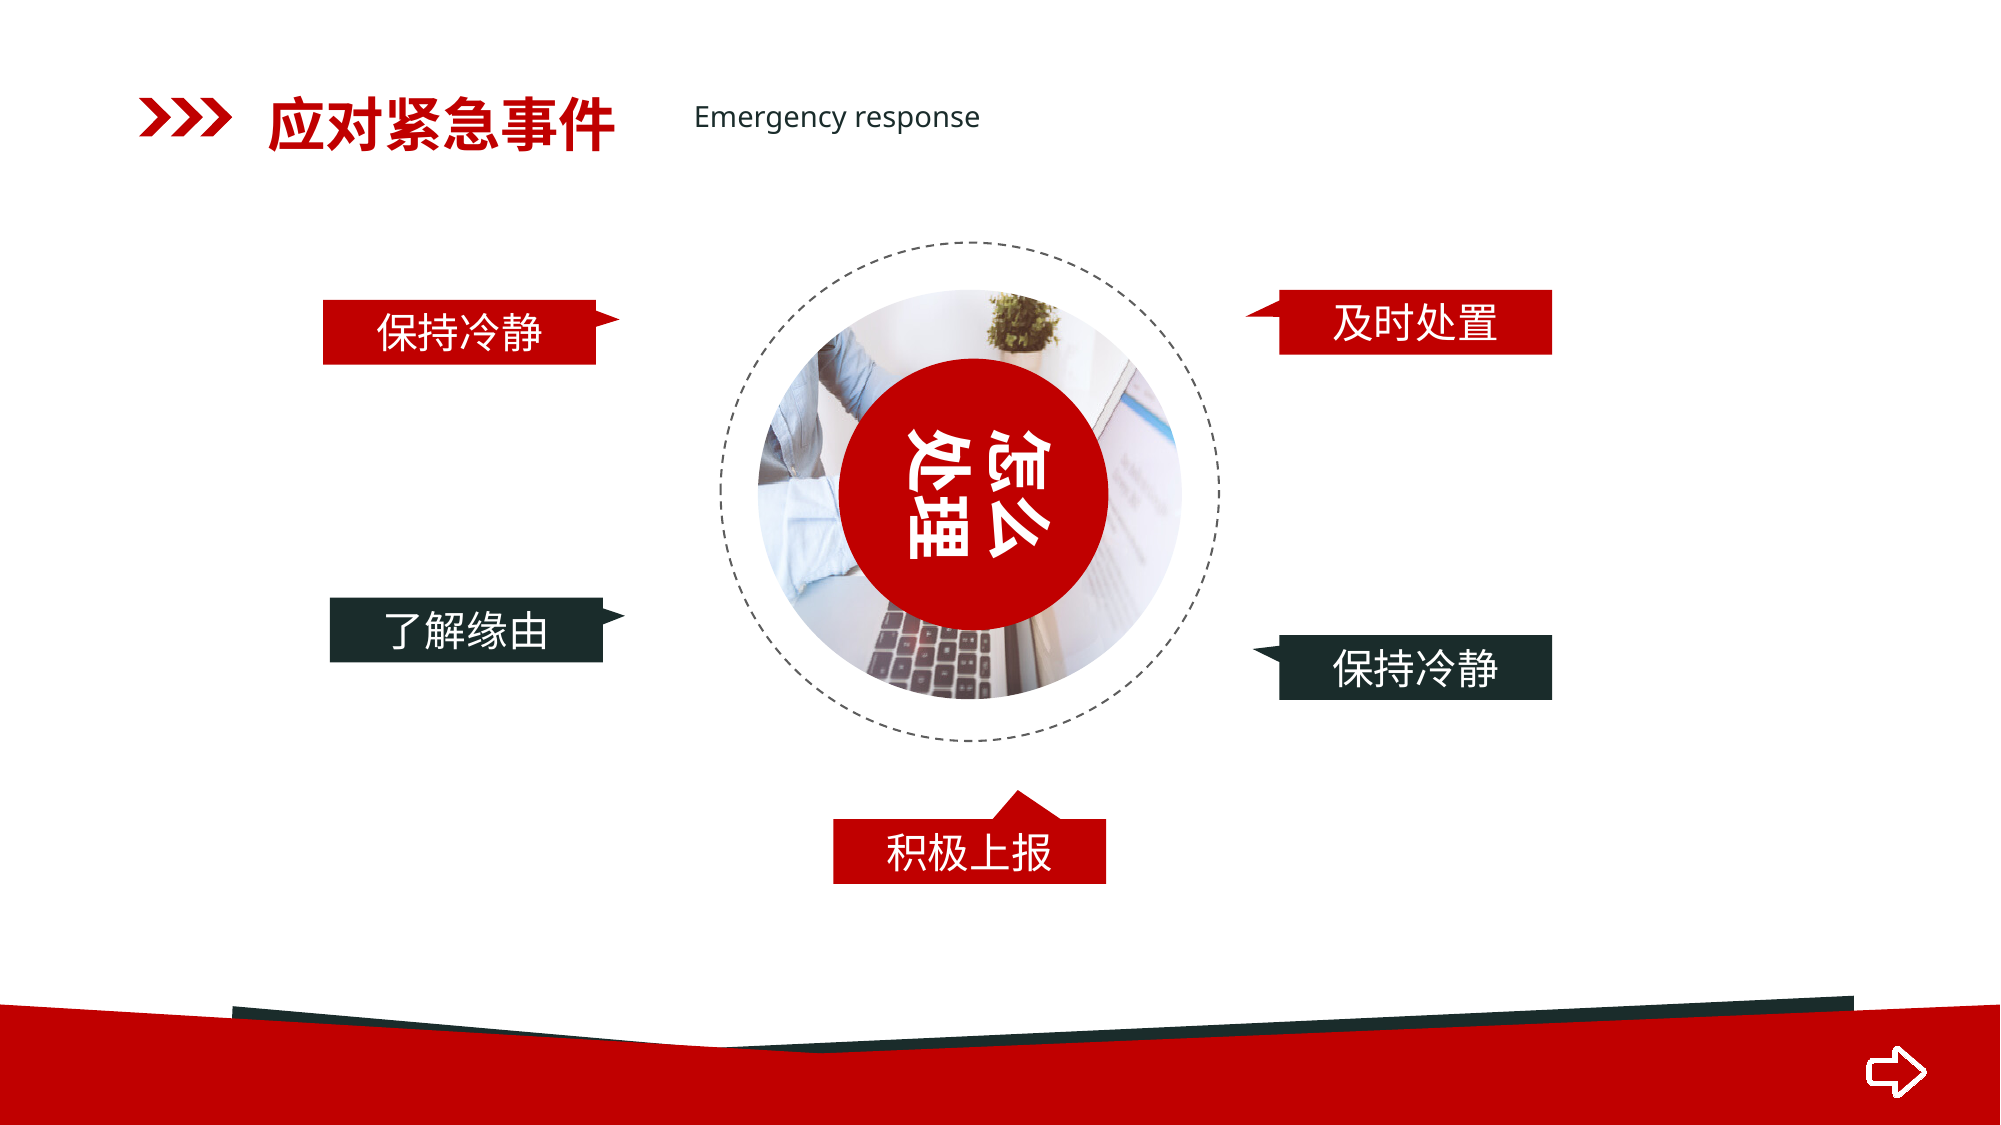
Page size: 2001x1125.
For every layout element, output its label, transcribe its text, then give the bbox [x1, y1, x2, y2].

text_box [720, 242, 1219, 741]
text_box 保持冷静 [323, 299, 620, 365]
text_box 及时处置 [1245, 289, 1553, 355]
text_box 应对紧急事件 [252, 80, 679, 166]
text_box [138, 97, 233, 137]
text_box 了解缘由 [329, 597, 625, 663]
text_box Emergency response [678, 91, 1114, 141]
text_box 保持冷静 [1252, 635, 1553, 700]
text_box 积极上报 [833, 790, 1107, 884]
